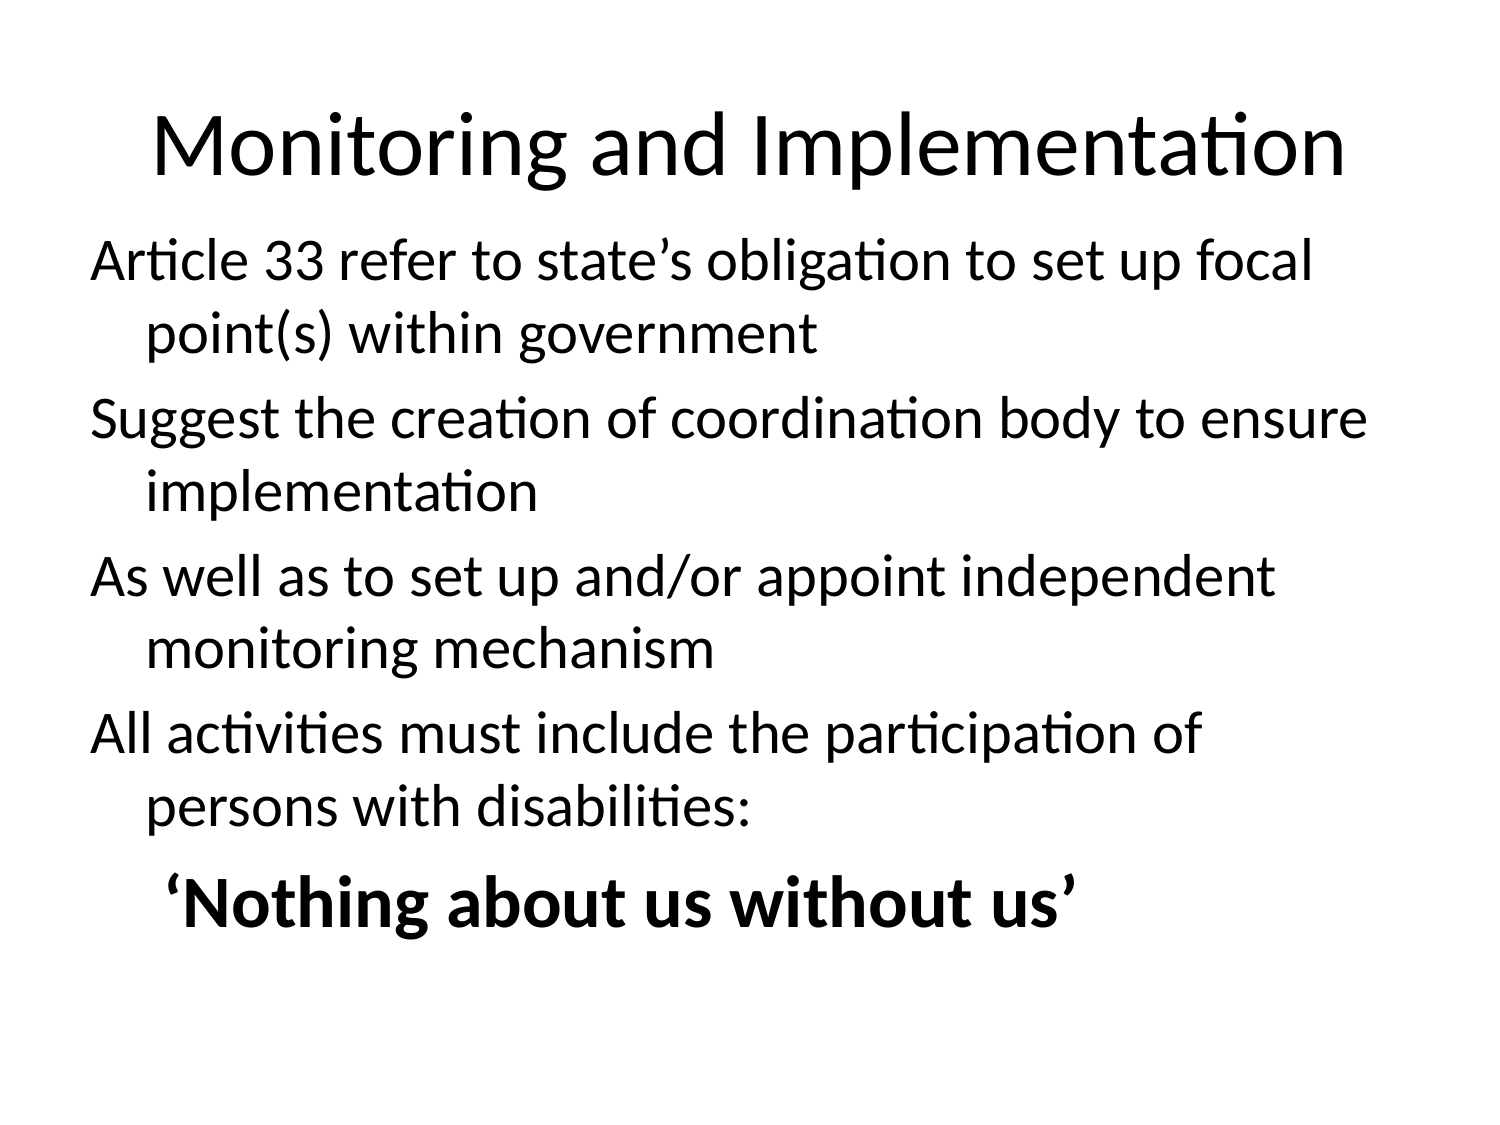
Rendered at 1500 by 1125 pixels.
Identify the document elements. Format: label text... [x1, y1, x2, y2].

list Article 33 refer to state’s obligation to set up focal point(s) within government Suggest the creation of coordination body to ensure implementation As well as to set up and/or appoint independent monitoring mechanism All activities must include the participation of persons with disabilities: ‘Nothing about us without us’ [75, 212, 1425, 956]
title Monitoring and Implementation [75, 45, 1425, 212]
